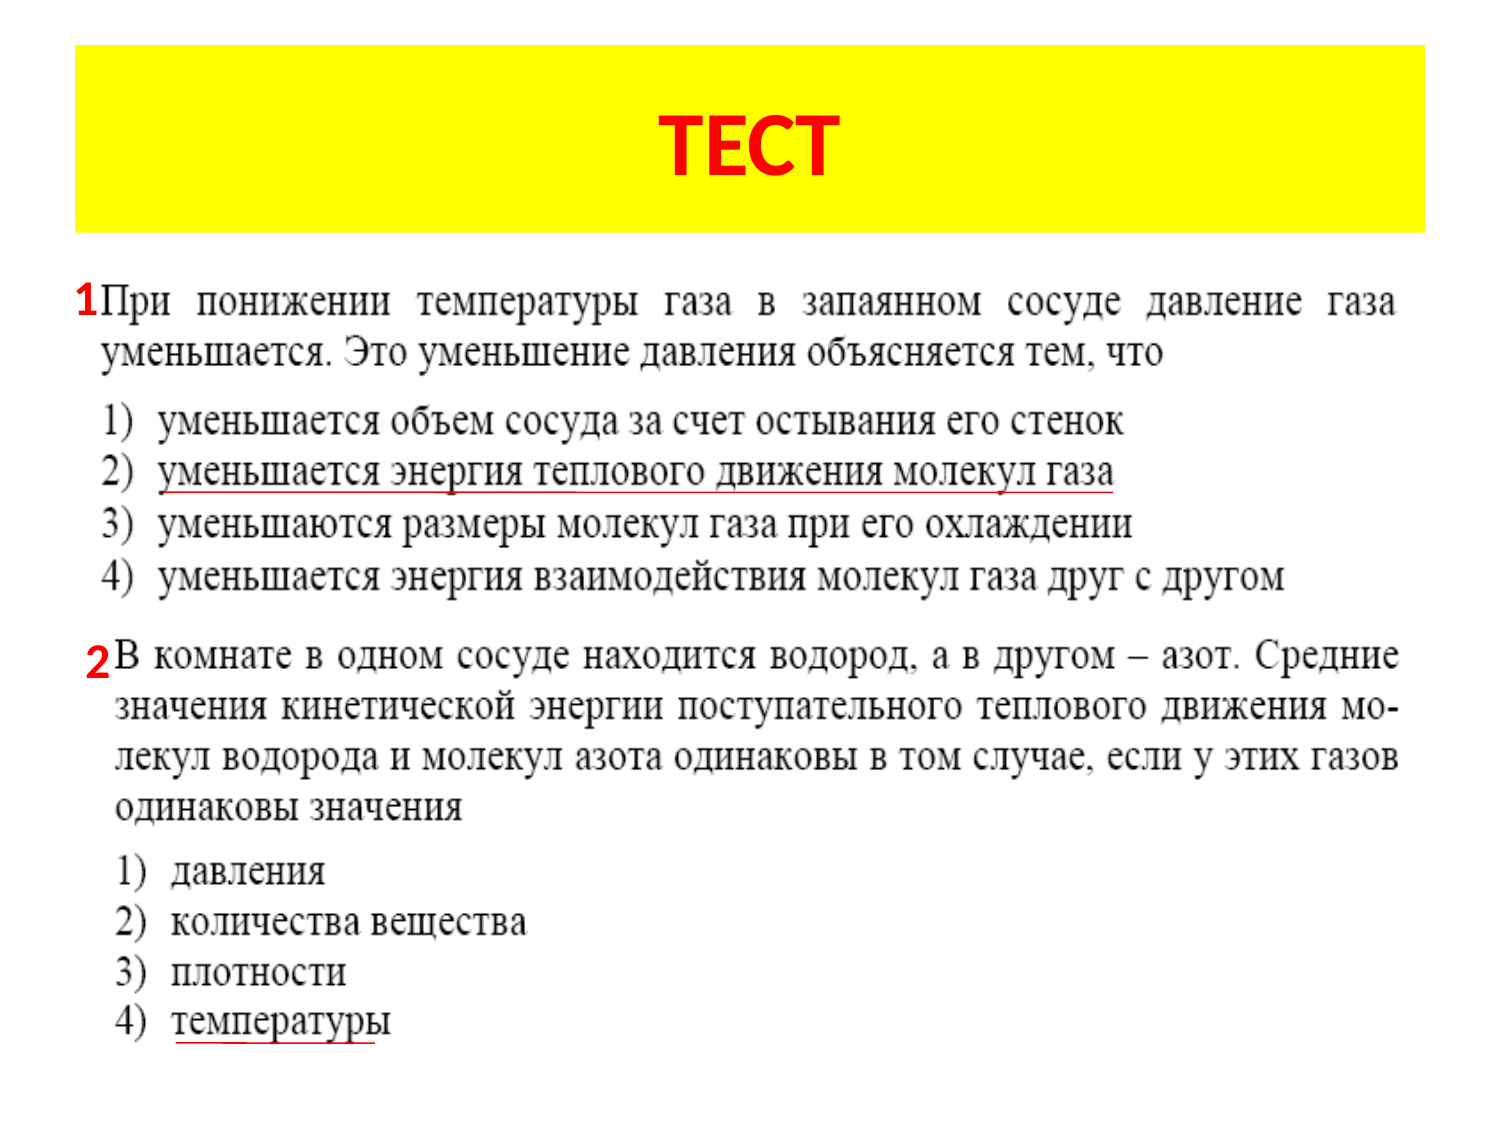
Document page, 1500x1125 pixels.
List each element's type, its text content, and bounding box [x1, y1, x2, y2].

title ТЕСТ [75, 45, 1425, 233]
picture [105, 632, 1407, 1057]
text_box 2 [70, 621, 100, 696]
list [93, 269, 1407, 633]
text_box 1 [58, 257, 114, 333]
